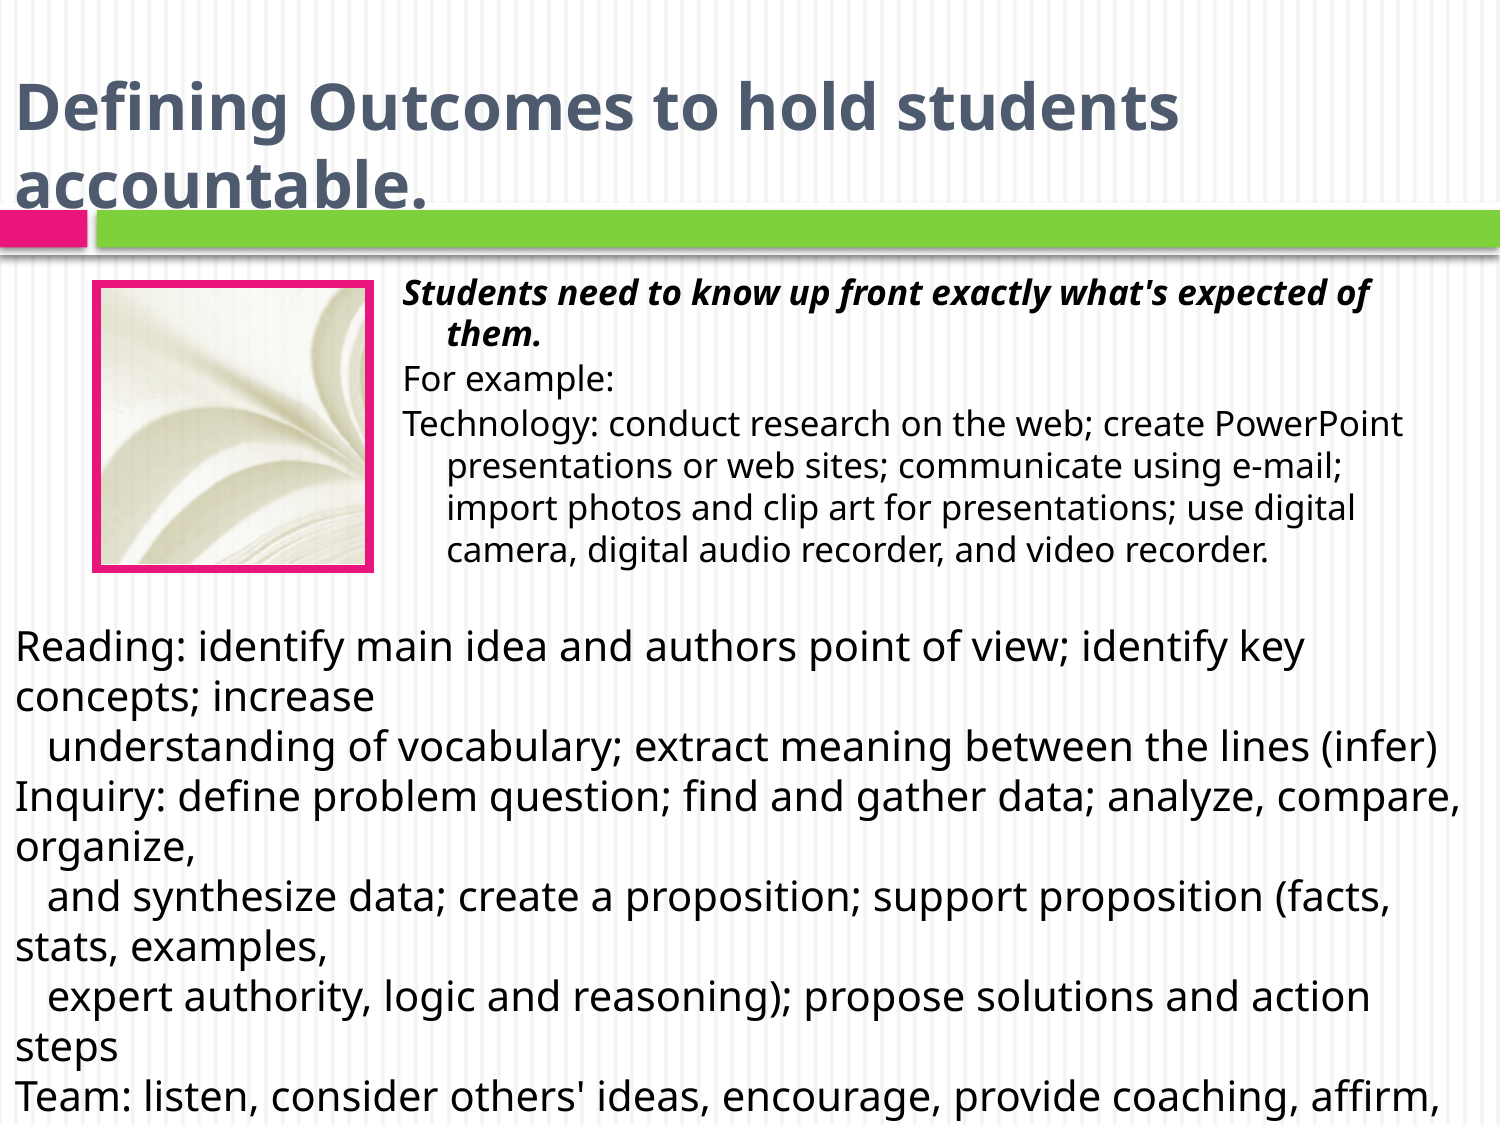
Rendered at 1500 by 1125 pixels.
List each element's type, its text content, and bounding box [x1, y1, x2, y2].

text_box Reading: identify main idea and authors point of view; identify key concepts; increase understanding of vocabulary; extract meaning between the lines (infer) Inquiry: define problem question; find and gather data; analyze, compare, organize, and synthesize data; create a proposition; support proposition (facts, stats, examples, expert authority, logic and reasoning); propose solutions and action steps Team: listen, consider others' ideas, encourage, provide coaching, affirm, question, cooperate, demonstrate individual responsibility, avoid put-downs, engage in dialogue Project Management: set goals, agree on tasks and roles, meet deadlines, prioritize tasks [0, 612, 1500, 1125]
picture [101, 288, 365, 565]
title Defining Outcomes to hold students accountable. [0, 37, 1475, 250]
list Students need to know up front exactly what's expected of them. For example: Technology: conduct research on the web; create PowerPoint presentations or web sites; communicate using e-mail; import photos and clip art for presentations; use digital camera, digital audio recorder, and video recorder. [387, 262, 1438, 612]
